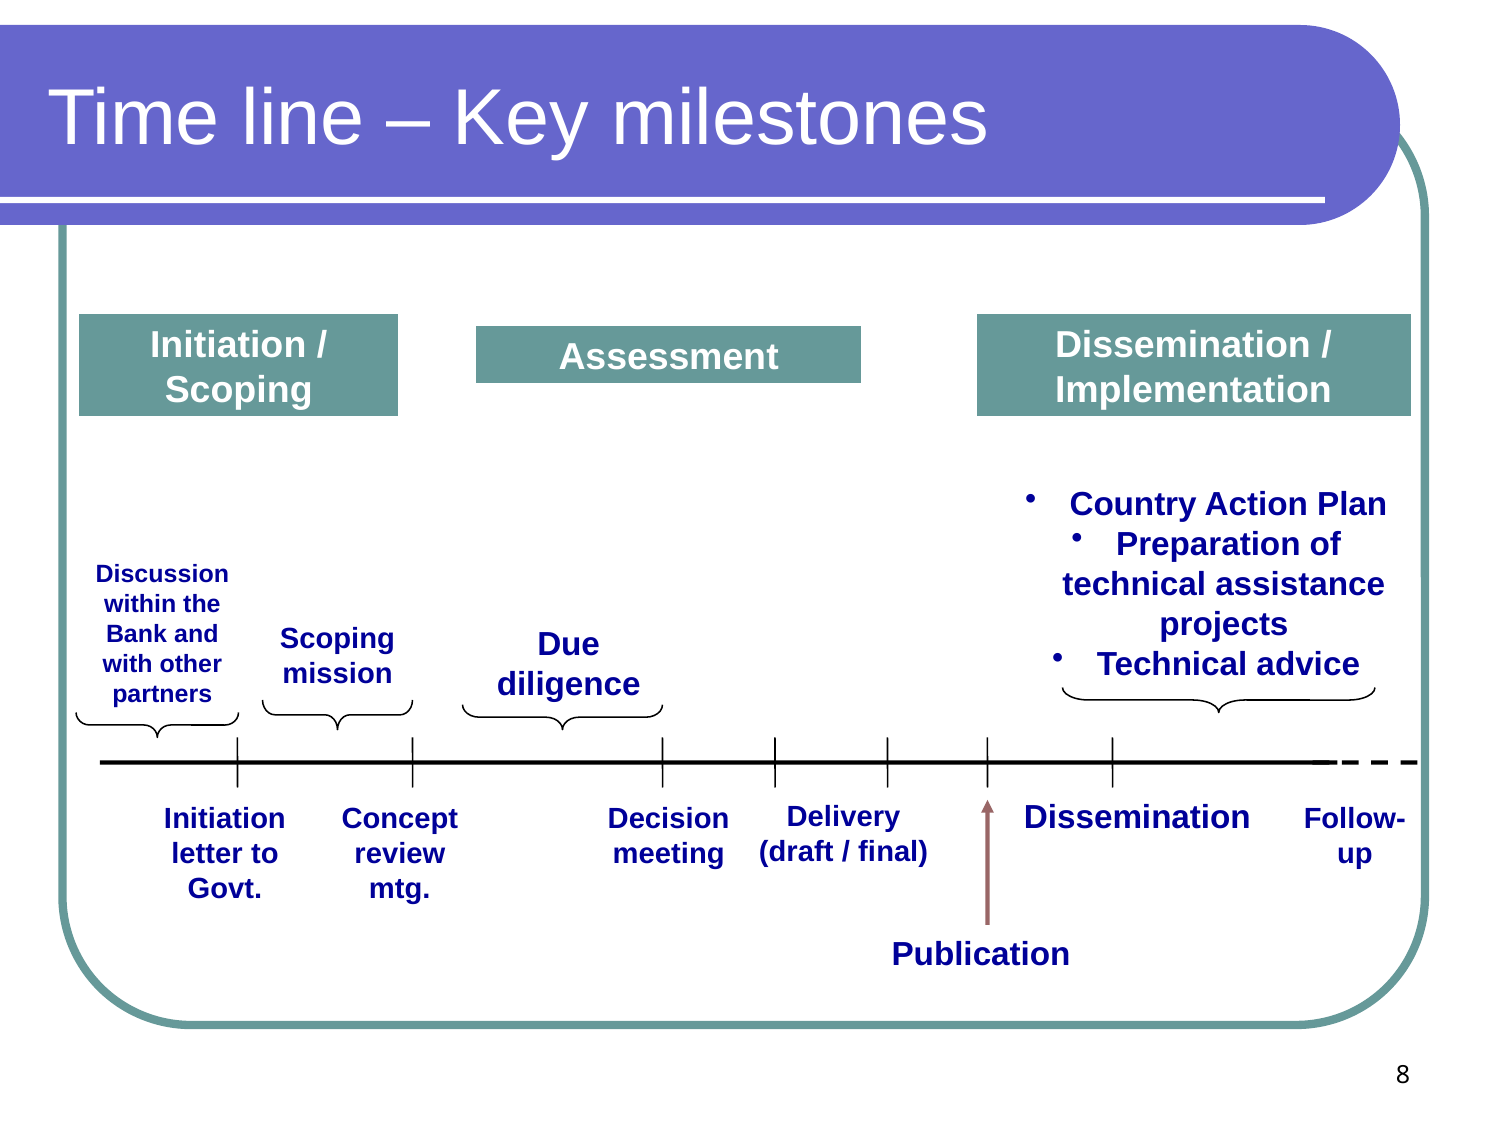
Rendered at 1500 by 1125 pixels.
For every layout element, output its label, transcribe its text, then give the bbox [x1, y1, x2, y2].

text_box Due diligence [474, 615, 663, 704]
text_box Delivery (draft / final) [737, 790, 950, 875]
text_box Concept review mtg. [324, 792, 475, 912]
text_box [262, 699, 413, 730]
text_box Decision meeting [587, 792, 750, 877]
text_box Assessment [474, 324, 863, 385]
text_box [462, 704, 663, 730]
text_box Initiation / Scoping [77, 312, 400, 418]
text_box [1062, 687, 1375, 713]
text_box Dissemination / Implementation [974, 312, 1413, 418]
text_box Initiation letter to Govt. [137, 792, 313, 912]
text_box Publication [874, 924, 1088, 980]
text_box [981, 799, 994, 925]
text_box Dissemination [999, 787, 1275, 843]
text_box Country Action Plan Preparation of technical assistance projects Technical advice [999, 474, 1413, 690]
title Time line – Key milestones [31, 37, 1348, 188]
text_box Scoping mission [262, 612, 413, 698]
slide_number 8 [1074, 1024, 1426, 1101]
text_box Discussion within the Bank and with other partners [75, 549, 250, 715]
text_box Follow-up [1284, 792, 1425, 877]
text_box [76, 712, 239, 738]
